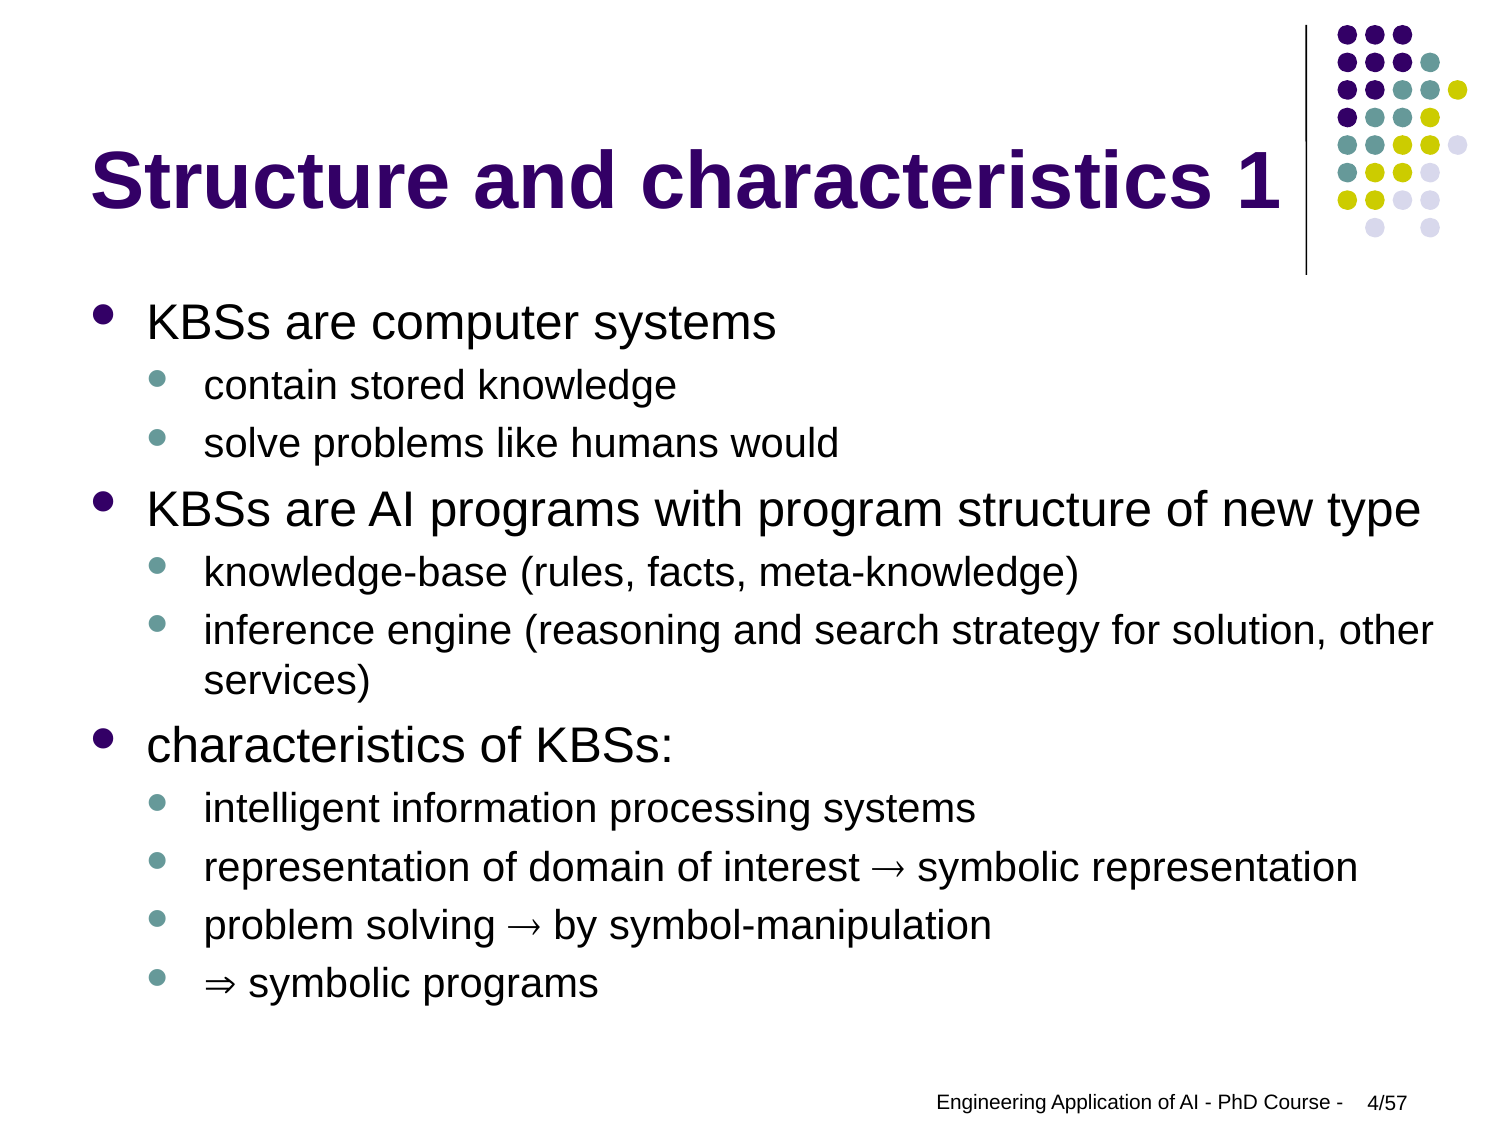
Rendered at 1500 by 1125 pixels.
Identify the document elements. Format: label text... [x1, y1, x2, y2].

list KBSs are computer systems contain stored knowledge solve problems like humans would KBSs are AI programs with program structure of new type knowledge-base (rules, facts, meta-knowledge) inference engine (reasoning and search strategy for solution, other services) characteristics of KBSs: intelligent information processing systems representation of domain of interest  symbolic representation problem solving  by symbol-manipulation  symbolic programs [74, 281, 1500, 1006]
footer Engineering Application of AI - PhD Course - [855, 1080, 1365, 1125]
title Structure and characteristics 1 [74, 19, 1313, 233]
slide_number 4/57 [1352, 1082, 1448, 1125]
